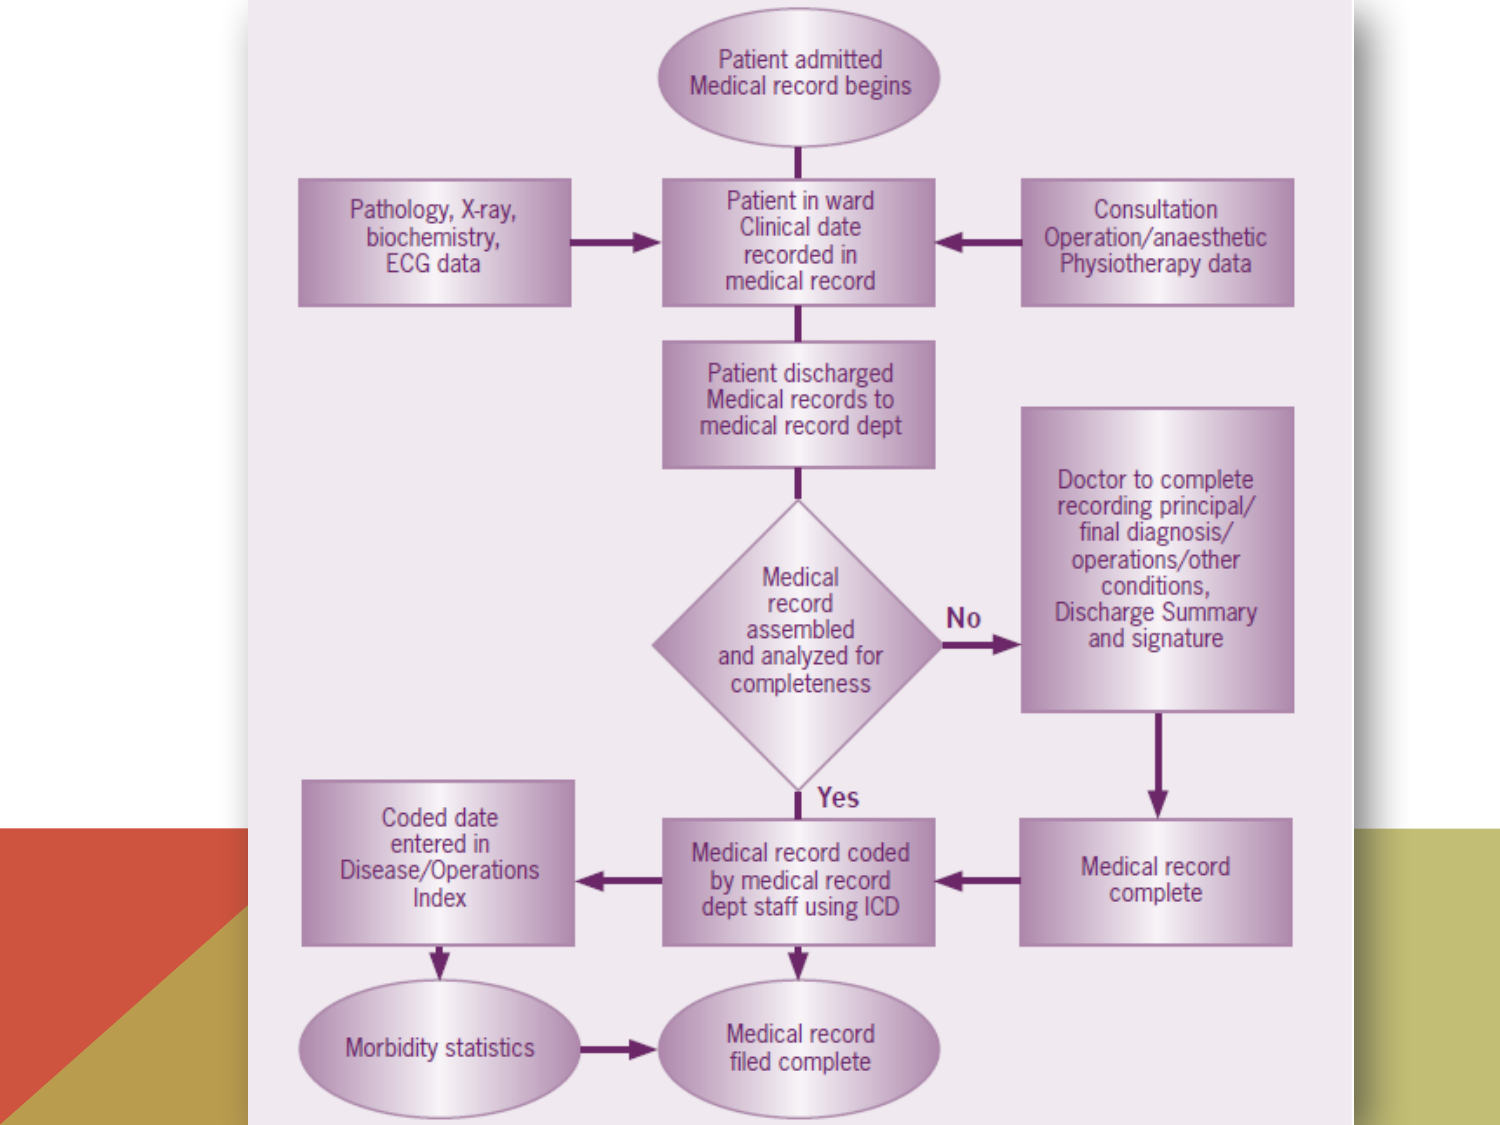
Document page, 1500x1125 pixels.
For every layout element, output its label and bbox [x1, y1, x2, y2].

picture [247, 0, 1355, 1125]
